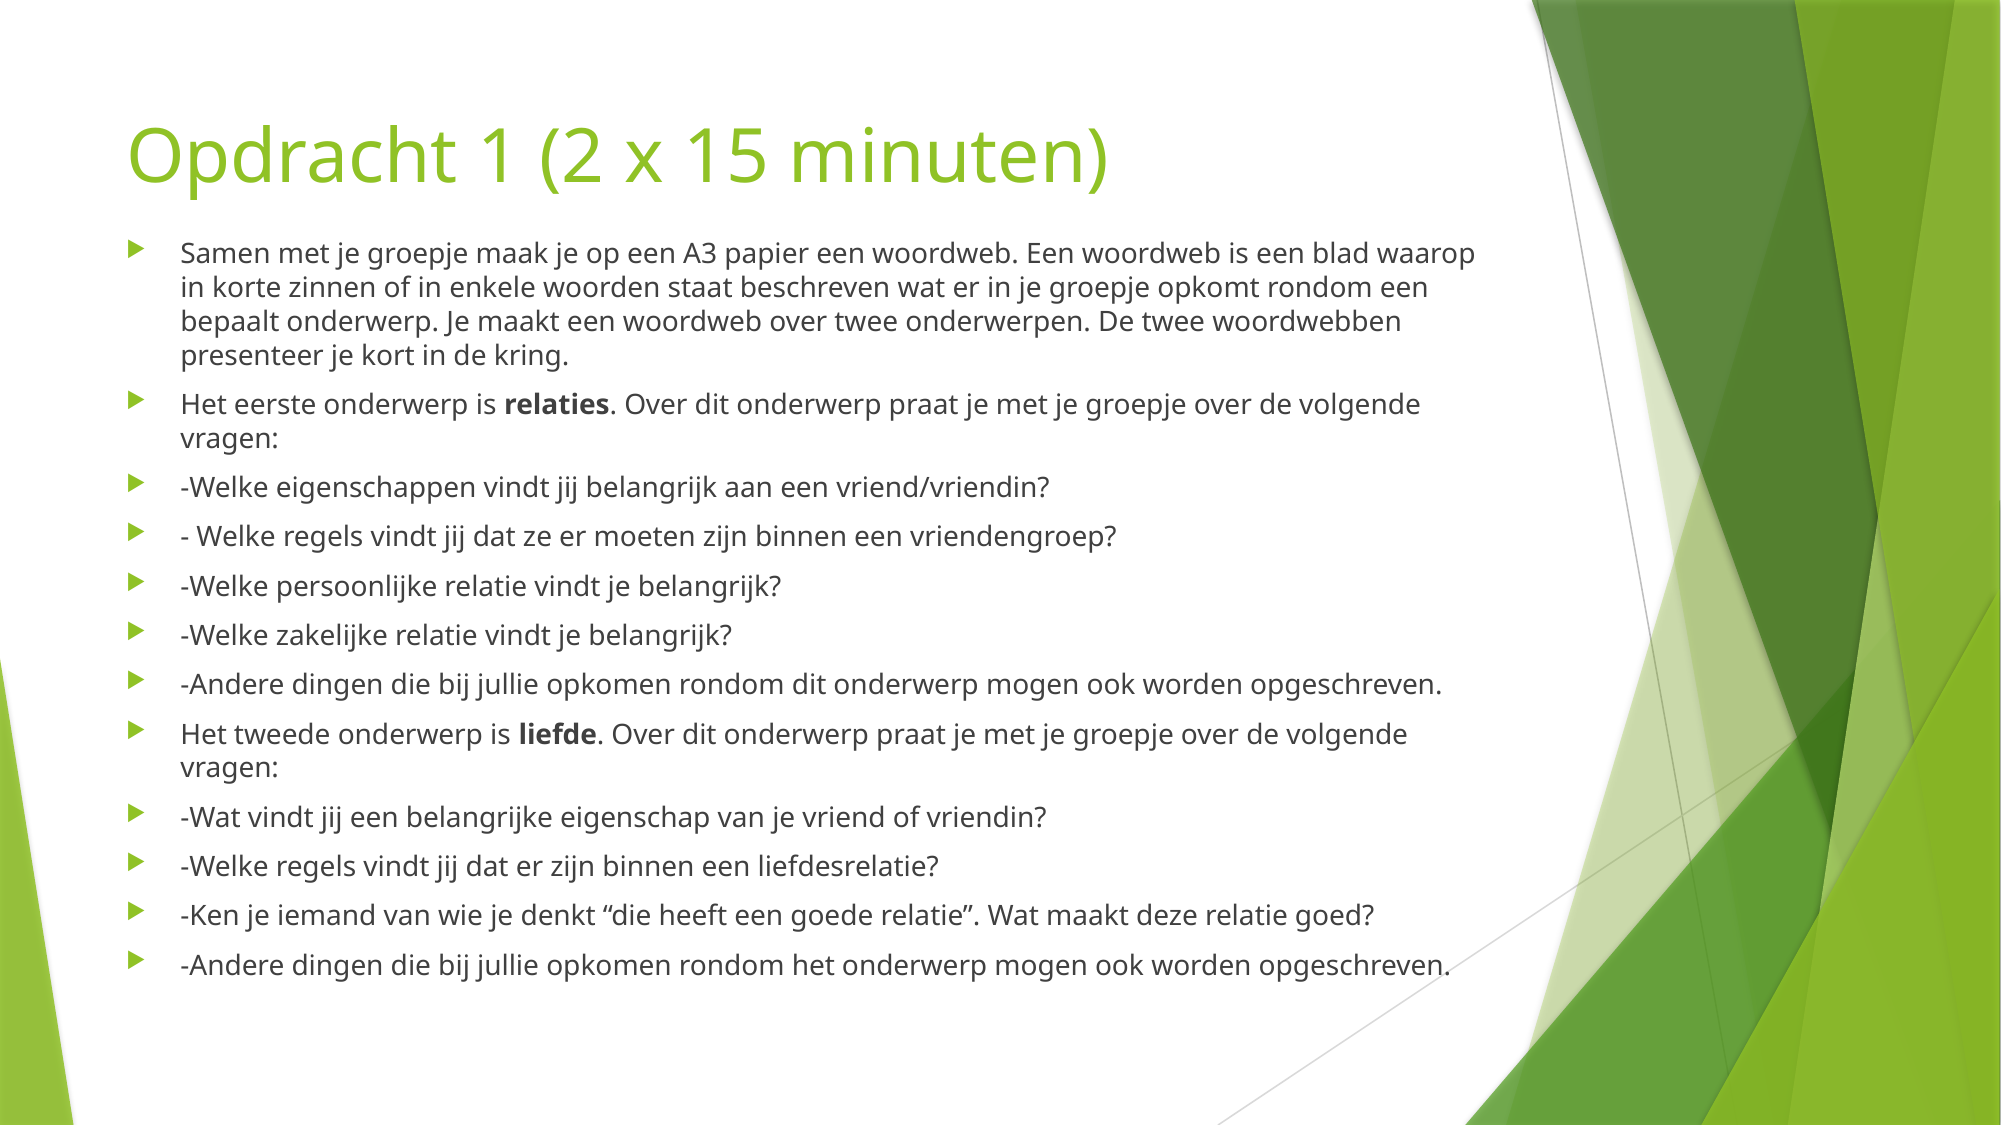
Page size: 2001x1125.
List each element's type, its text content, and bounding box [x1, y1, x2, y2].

list Samen met je groepje maak je op een A3 papier een woordweb. Een woordweb is een blad waarop in korte zinnen of in enkele woorden staat beschreven wat er in je groepje opkomt rondom een bepaalt onderwerp. Je maakt een woordweb over twee onderwerpen. De twee woordwebben presenteer je kort in de kring. Het eerste onderwerp is relaties. Over dit onderwerp praat je met je groepje over de volgende vragen: -Welke eigenschappen vindt jij belangrijk aan een vriend/vriendin? - Welke regels vindt jij dat ze er moeten zijn binnen een vriendengroep? -Welke persoonlijke relatie vindt je belangrijk? -Welke zakelijke relatie vindt je belangrijk? -Andere dingen die bij jullie opkomen rondom dit onderwerp mogen ook worden opgeschreven. Het tweede onderwerp is liefde. Over dit onderwerp praat je met je groepje over de volgende vragen: -Wat vindt jij een belangrijke eigenschap van je vriend of vriendin? -Welke regels vindt jij dat er zijn binnen een liefdesrelatie? -Ken je iemand van wie je denkt “die heeft een goede relatie”. Wat maakt deze relatie goed? -Andere dingen die bij jullie opkomen rondom het onderwerp mogen ook worden opgeschreven. [111, 228, 1522, 992]
title Opdracht 1 (2 x 15 minuten) [111, 99, 1522, 228]
